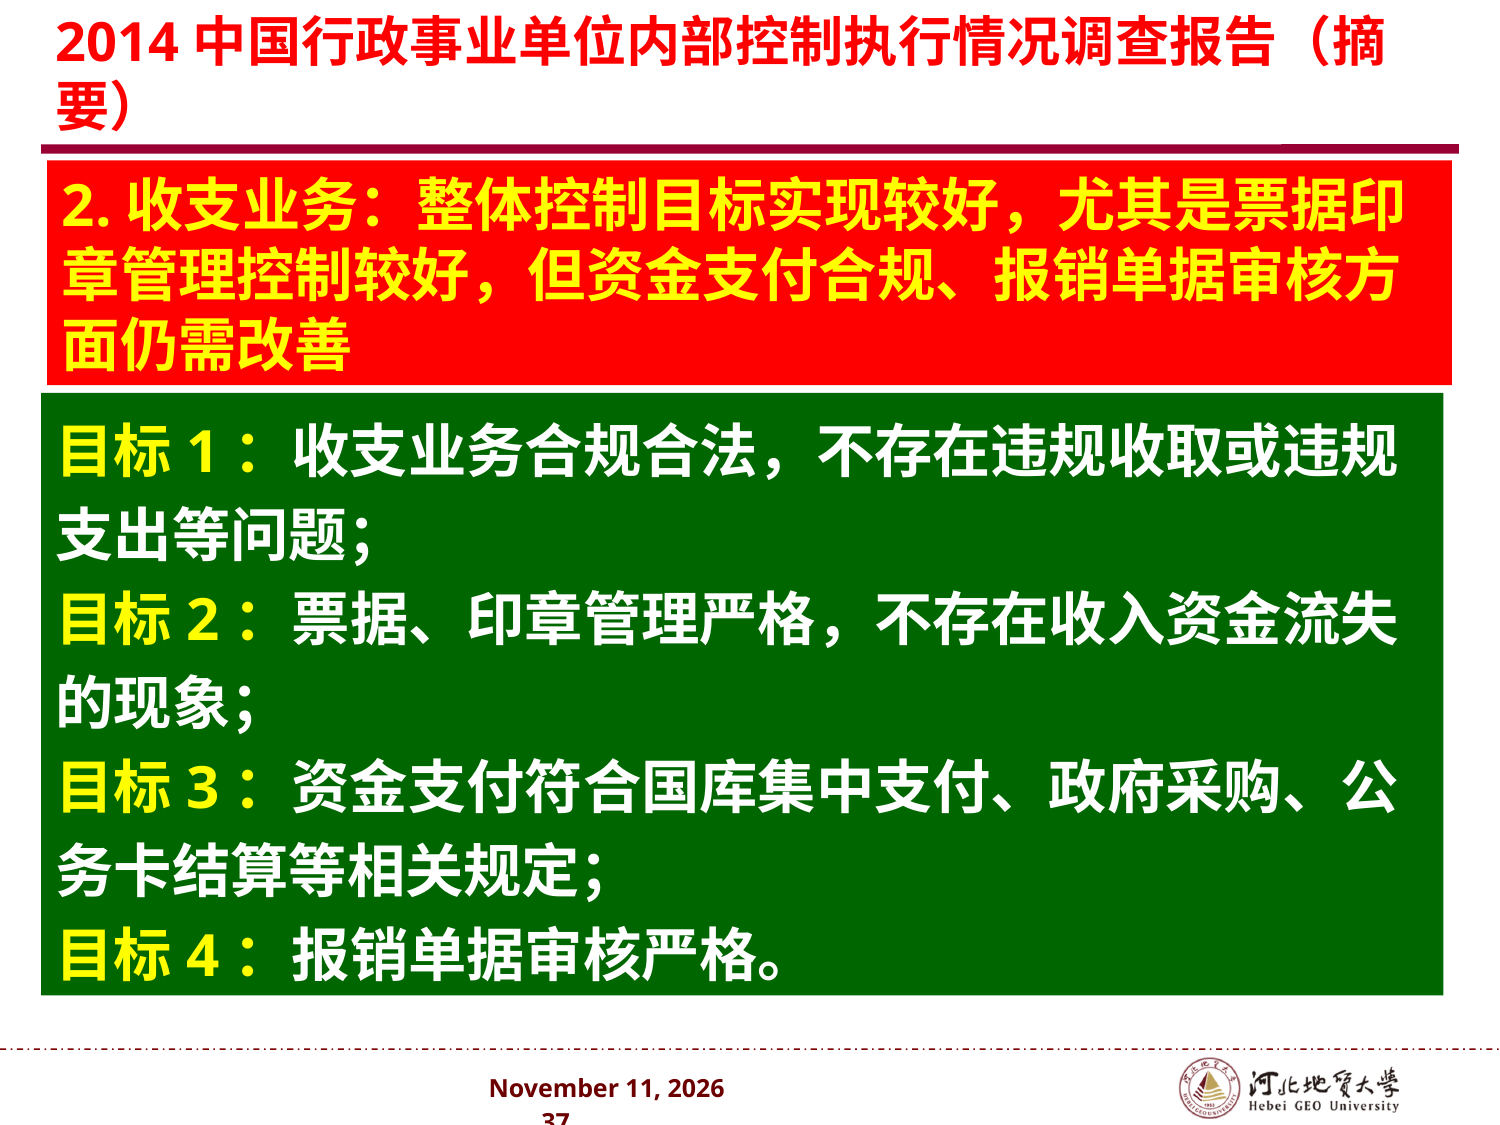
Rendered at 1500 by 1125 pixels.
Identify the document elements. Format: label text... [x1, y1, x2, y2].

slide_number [473, 1064, 990, 1109]
text_box 目标1：收支业务合规合法，不存在违规收取或违规支出等问题； 目标2：票据、印章管理严格，不存在收入资金流失的现象； 目标3：资金支付符合国库集中支付、政府采购、公务卡结算等相关规定； 目标4：报销单据审核严格。 [41, 392, 1444, 996]
picture [1159, 1049, 1420, 1125]
title 2014中国行政事业单位内部控制执行情况调查报告（摘要） [40, 18, 1460, 126]
text_box 2.收支业务：整体控制目标实现较好，尤其是票据印章管理控制较好，但资金支付合规、报销单据审核方面仍需改善 [47, 160, 1452, 386]
